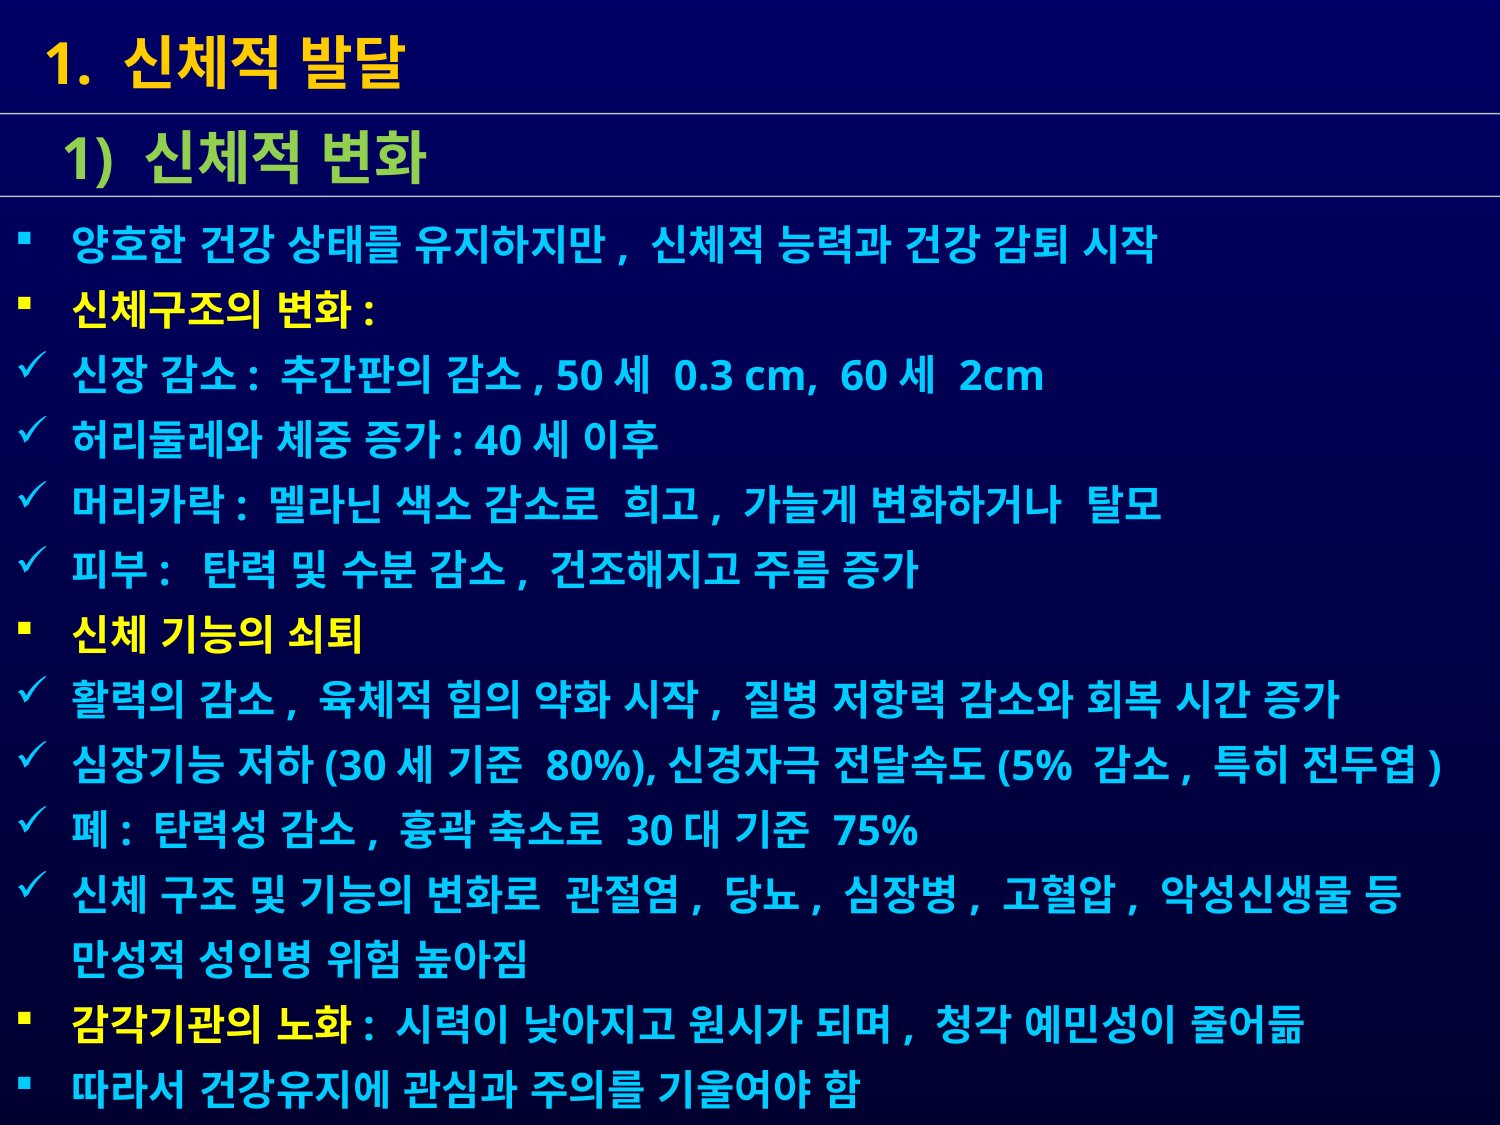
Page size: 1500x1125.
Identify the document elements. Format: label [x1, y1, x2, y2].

text_box [0, 18, 1500, 1125]
